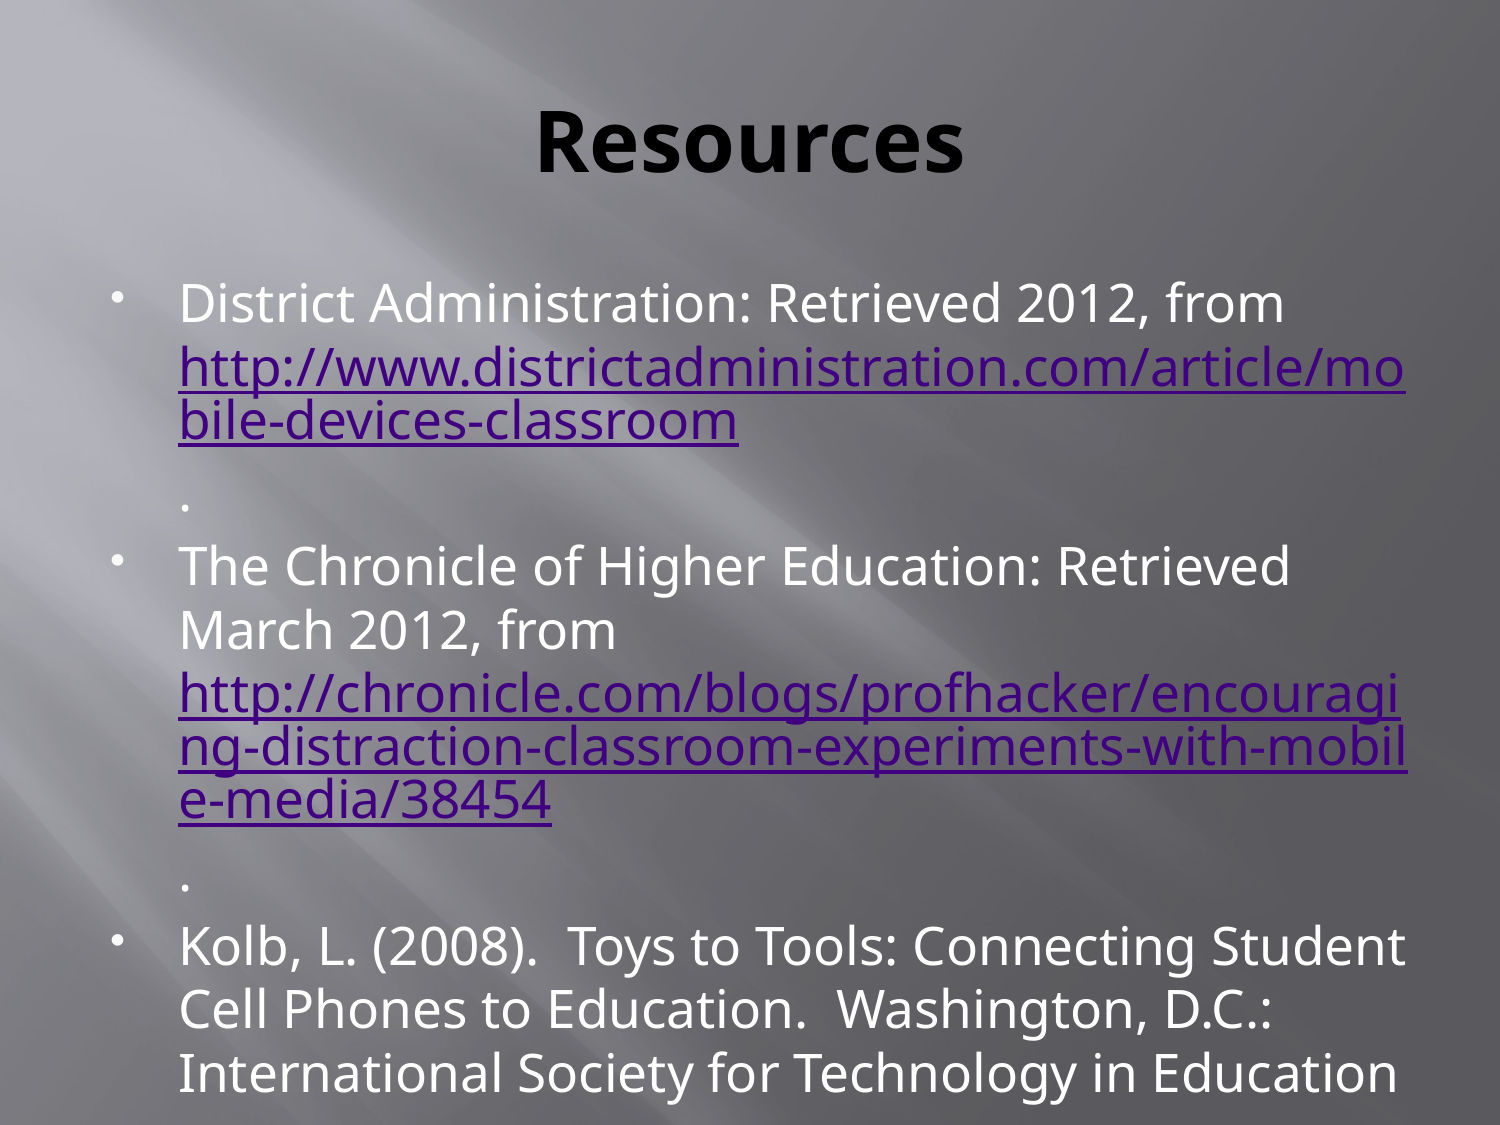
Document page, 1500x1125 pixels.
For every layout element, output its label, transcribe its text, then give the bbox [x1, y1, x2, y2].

list District Administration: Retrieved 2012, from http://www.districtadministration.com/article/mobile-devices-classroom. The Chronicle of Higher Education: Retrieved March 2012, from http://chronicle.com/blogs/profhacker/encouraging-distraction-classroom-experiments-with-mobile-media/38454. Kolb, L. (2008). Toys to Tools: Connecting Student Cell Phones to Education. Washington, D.C.: International Society for Technology in Education http://cellphonesintheclass.wikispaces.com [75, 262, 1425, 1035]
title Resources [75, 45, 1425, 233]
